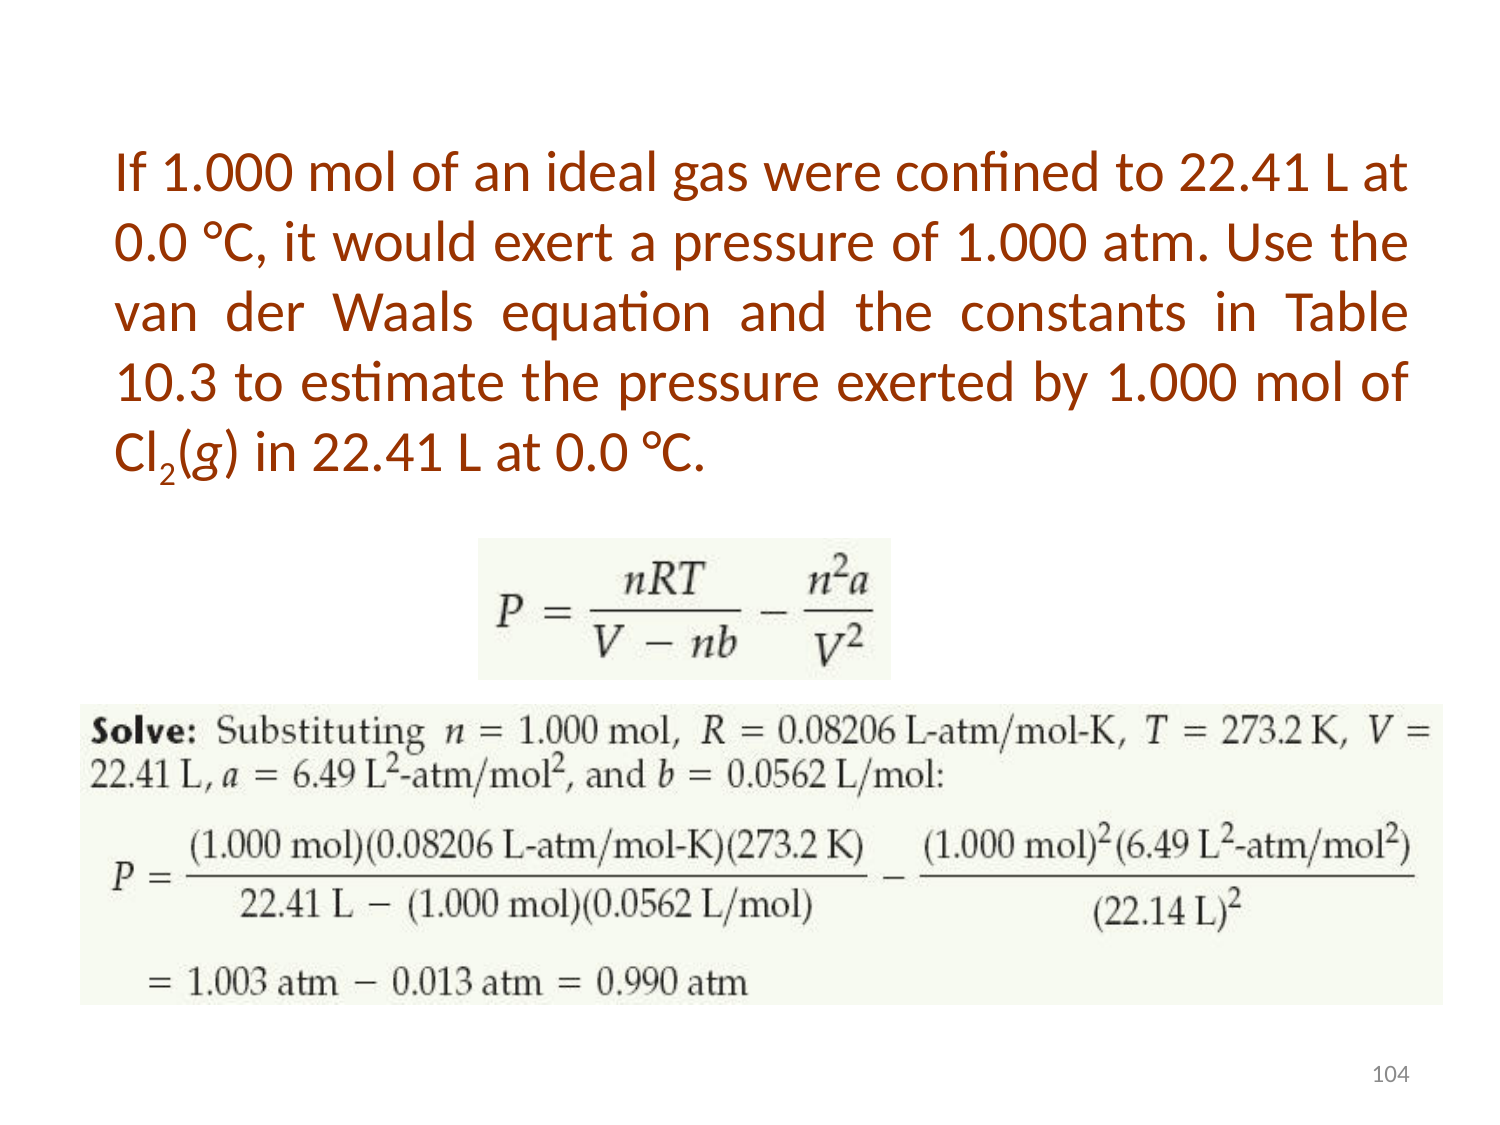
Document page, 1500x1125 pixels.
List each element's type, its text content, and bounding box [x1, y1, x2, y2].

picture [478, 538, 891, 680]
slide_number 104 [1074, 1042, 1425, 1103]
picture [80, 703, 1444, 1005]
text_box If 1.000 mol of an ideal gas were confined to 22.41 L at 0.0 °C, it would exert a pressure of 1.000 atm. Use the van der Waals equation and the constants in Table 10.3 to estimate the pressure exerted by 1.000 mol of Cl2(g) in 22.41 L at 0.0 °C. [99, 125, 1425, 500]
